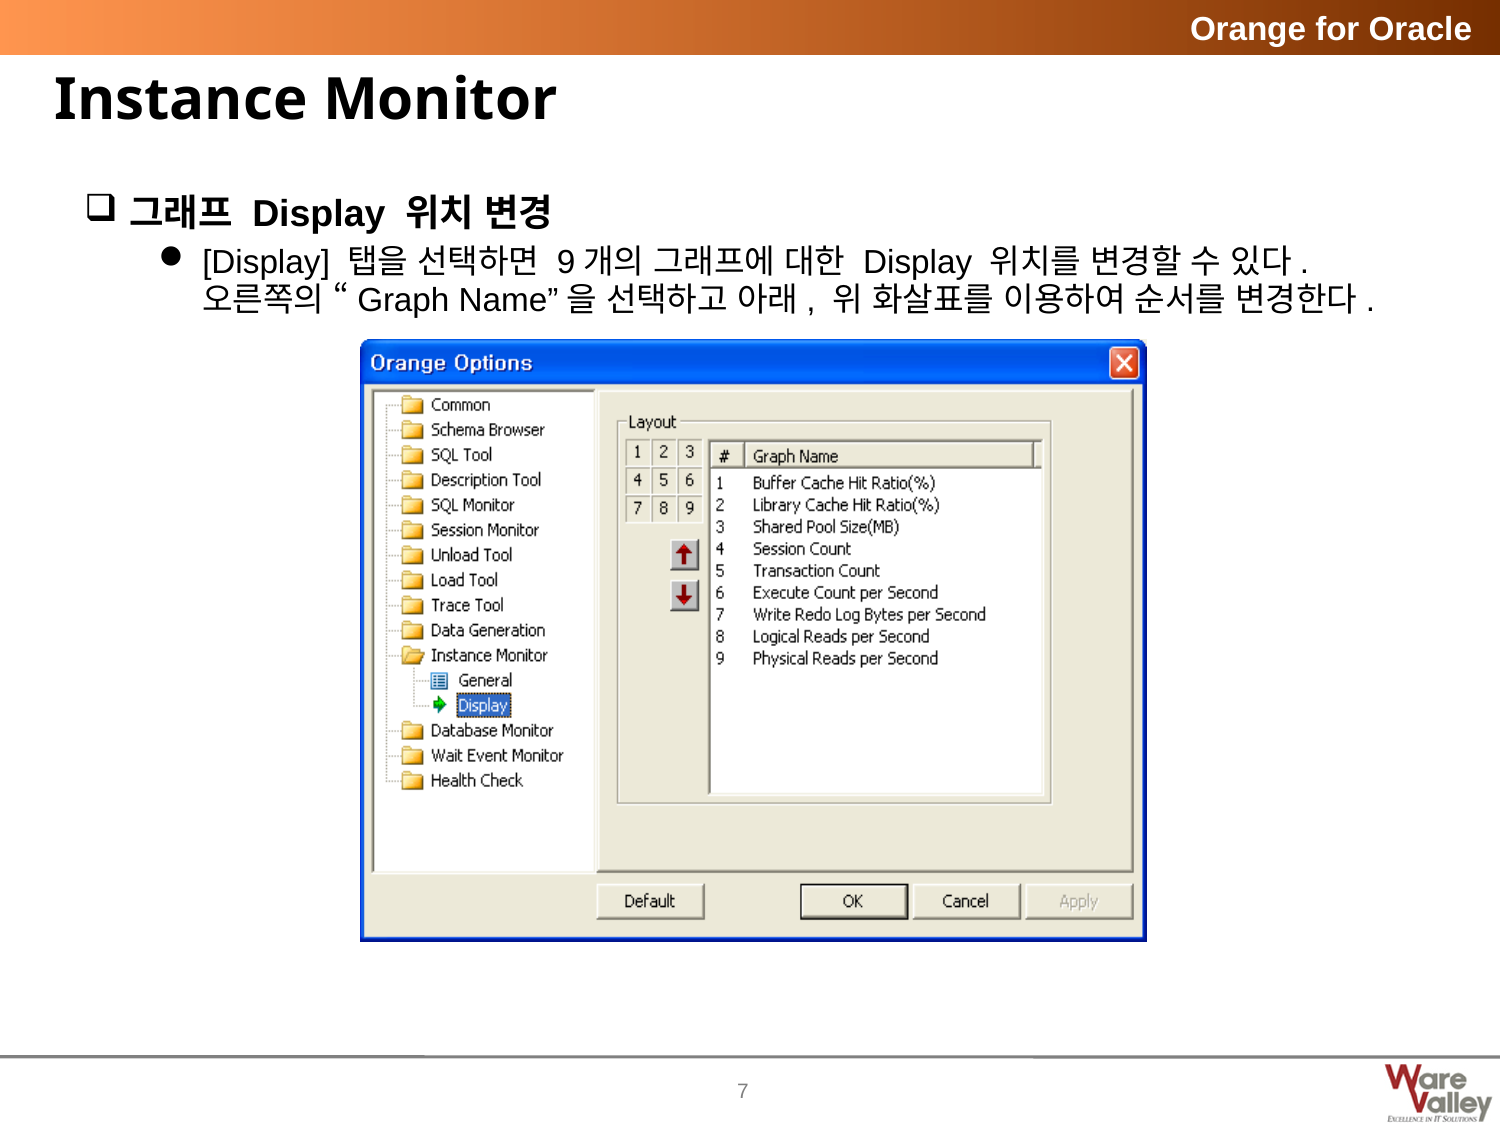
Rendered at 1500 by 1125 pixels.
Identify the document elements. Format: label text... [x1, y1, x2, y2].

title Instance Monitor [39, 54, 1461, 150]
picture [360, 339, 1147, 942]
picture [1376, 1060, 1500, 1125]
list 그래프 Display 위치 변경 [Display] 탭을 선택하면 9개의 그래프에 대한 Display 위치를 변경할 수 있다. 오른쪽의 “Graph Name”을 선택하고 아래, 위 화살표를 이용하여 순서를 변경한다. [69, 184, 1459, 1012]
